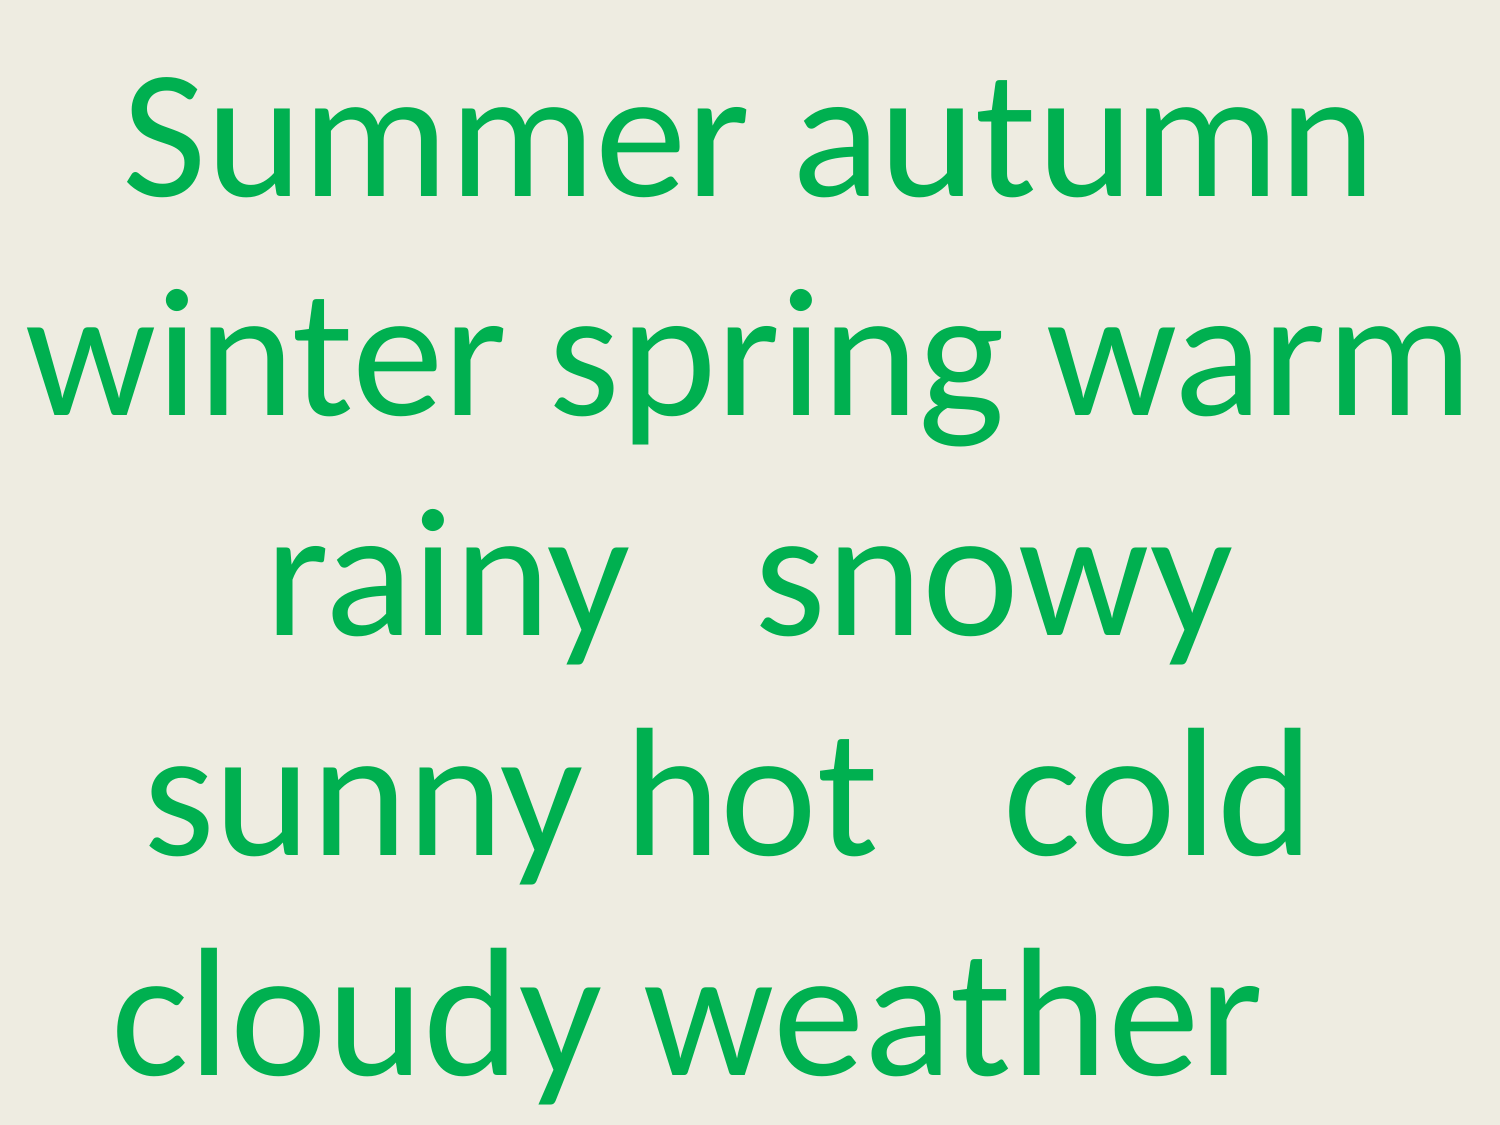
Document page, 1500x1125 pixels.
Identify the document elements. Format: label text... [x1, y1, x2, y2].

title Summer autumn winter spring warm rainy snowy sunny hot cold cloudy weather [0, 0, 1500, 1125]
